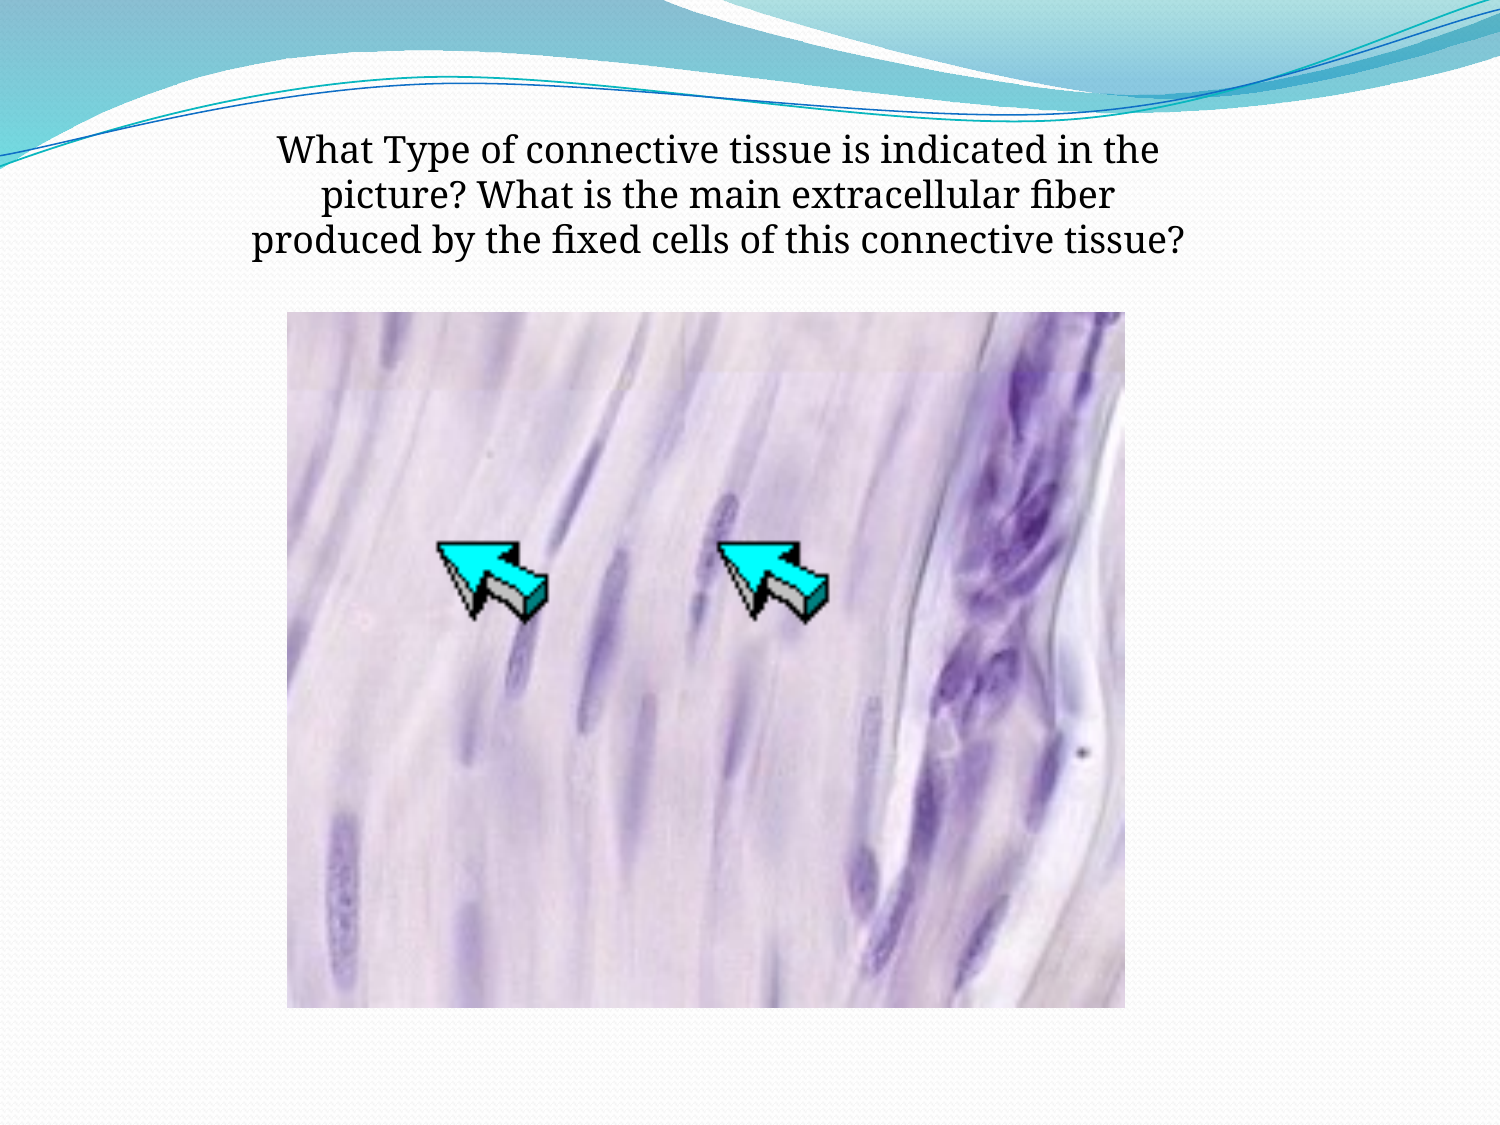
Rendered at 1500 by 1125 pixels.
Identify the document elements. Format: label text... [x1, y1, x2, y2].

text_box What Type of connective tissue is indicated in the picture? What is the main extracellular fiber produced by the fixed cells of this connective tissue? [224, 118, 1213, 269]
picture [287, 312, 1126, 1008]
